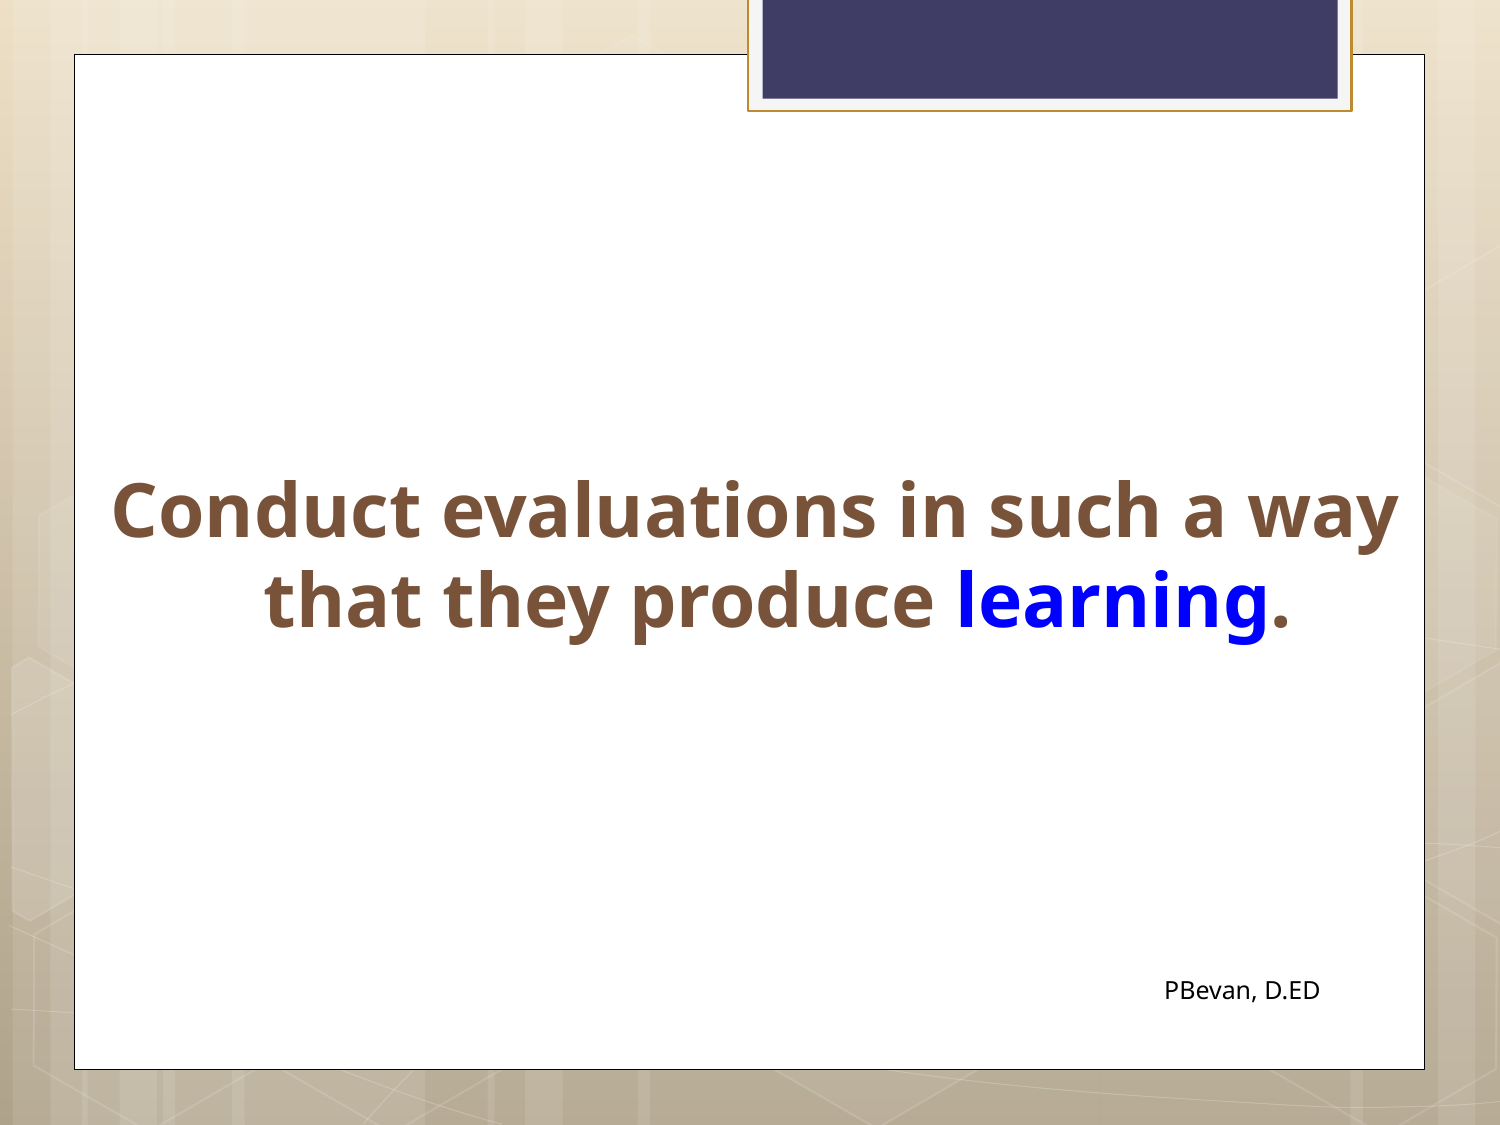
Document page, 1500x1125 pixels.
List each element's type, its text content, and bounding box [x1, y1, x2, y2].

list Conduct evaluations in such a way that they produce learning. [75, 350, 1425, 1013]
footer PBevan, D.ED [761, 960, 1336, 1020]
